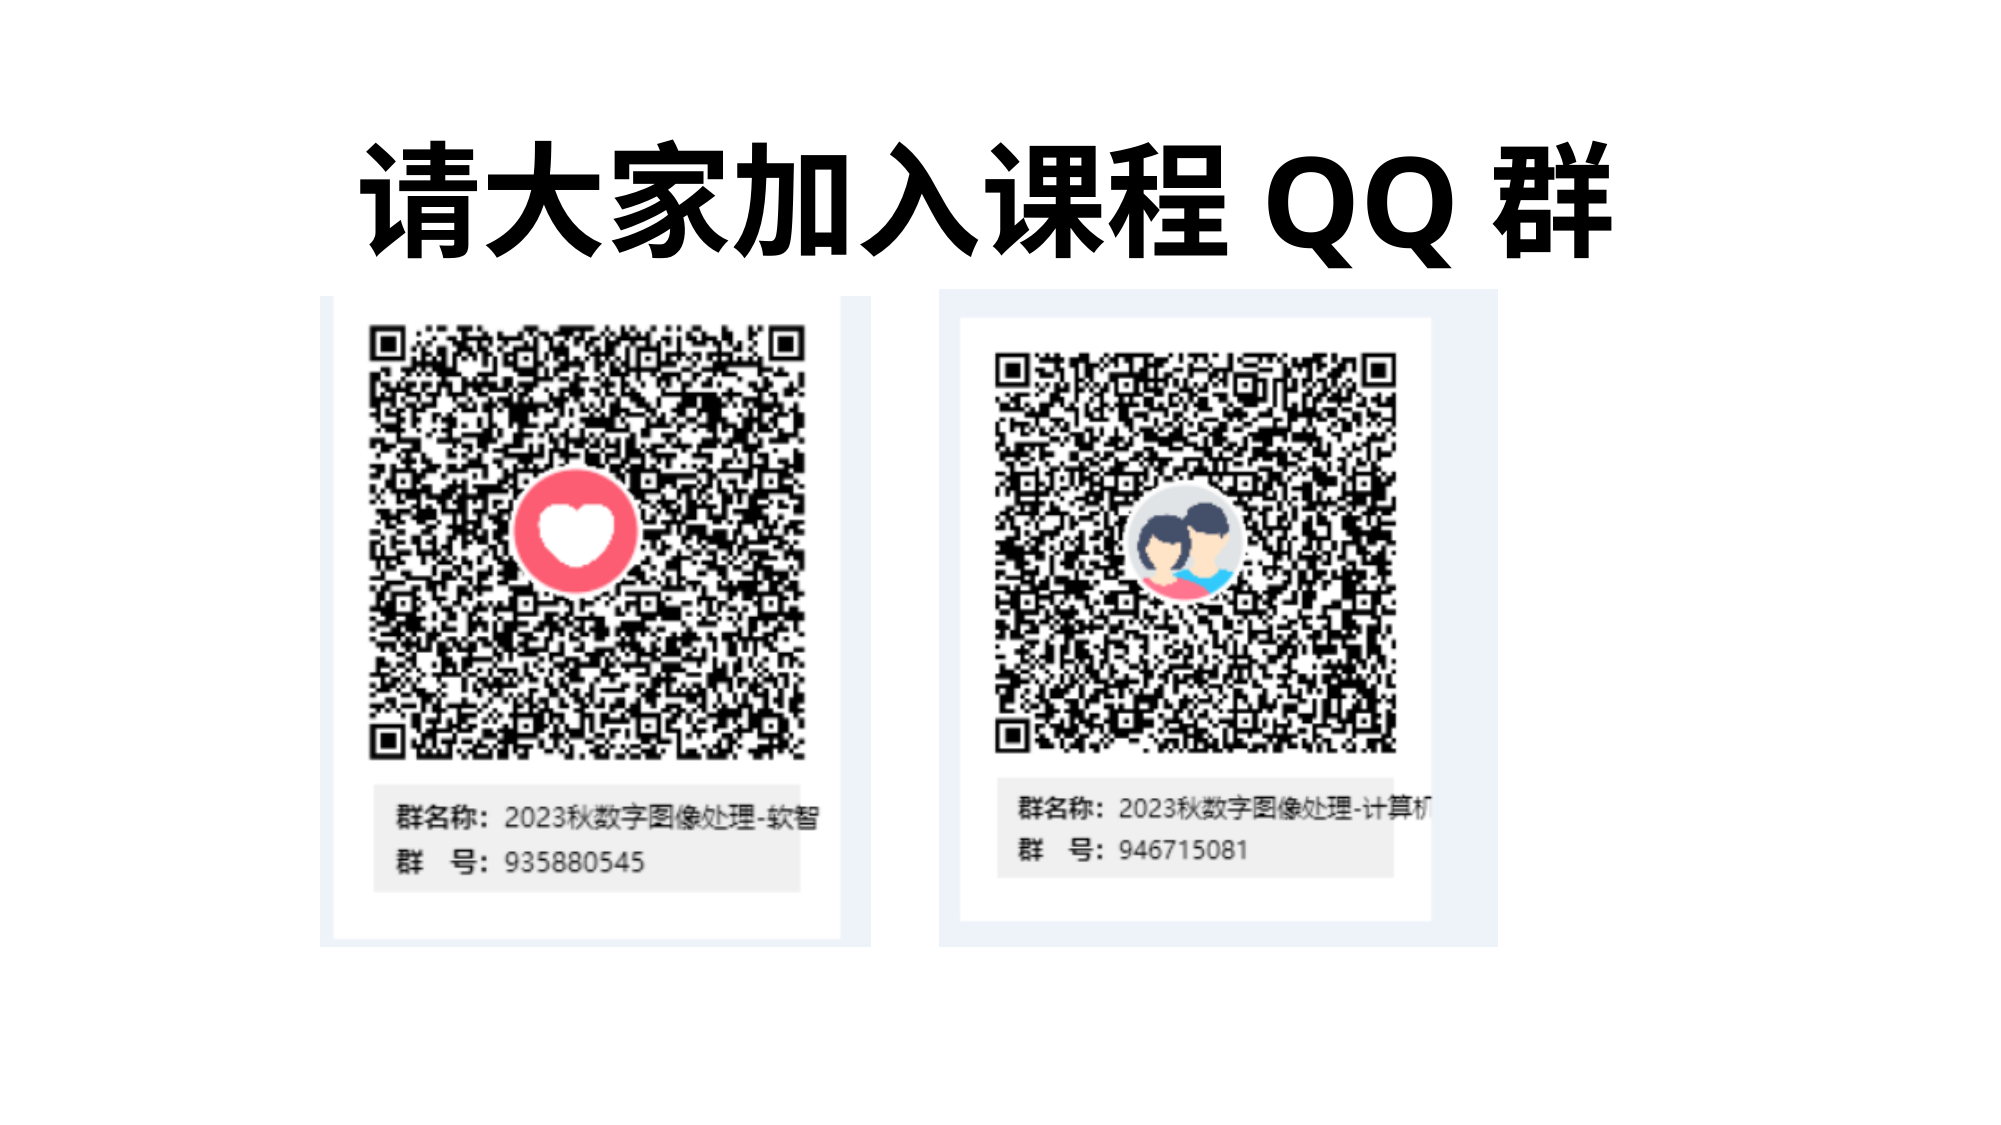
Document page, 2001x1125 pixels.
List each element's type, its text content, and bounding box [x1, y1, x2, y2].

picture [320, 296, 871, 947]
picture [939, 288, 1498, 947]
list 请大家加入课程QQ群 [123, 132, 1849, 847]
